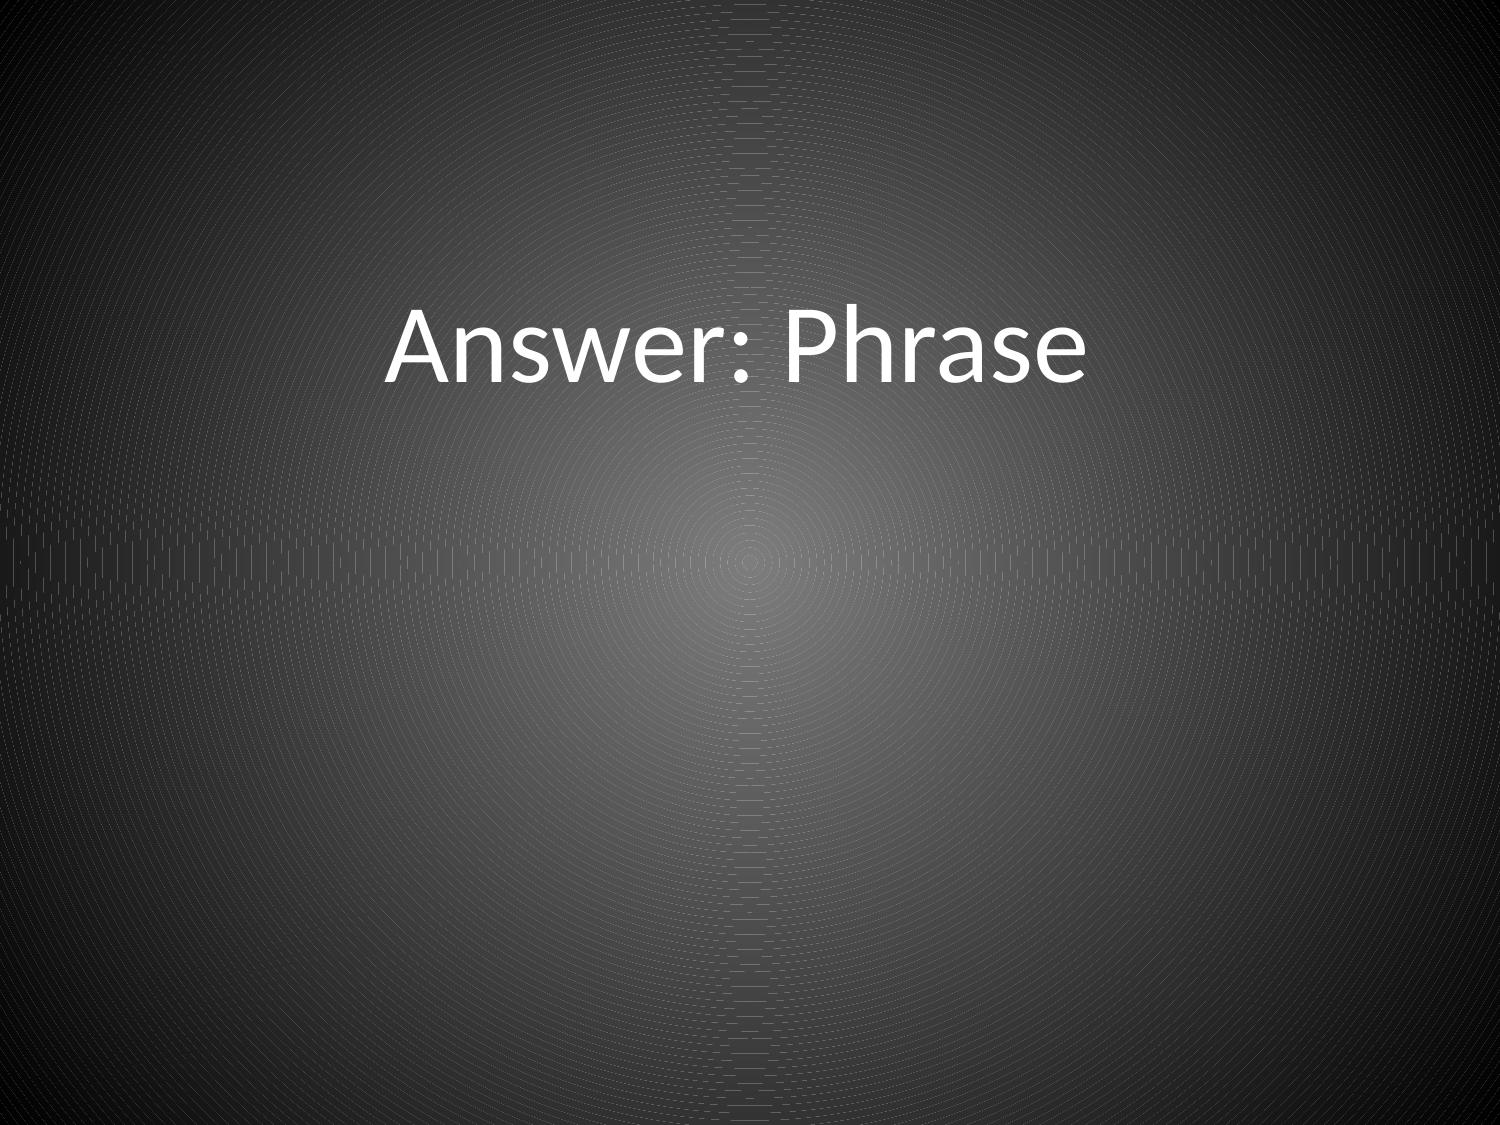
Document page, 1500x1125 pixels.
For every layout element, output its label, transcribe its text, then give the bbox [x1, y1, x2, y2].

list Answer: Phrase [75, 262, 1425, 1005]
